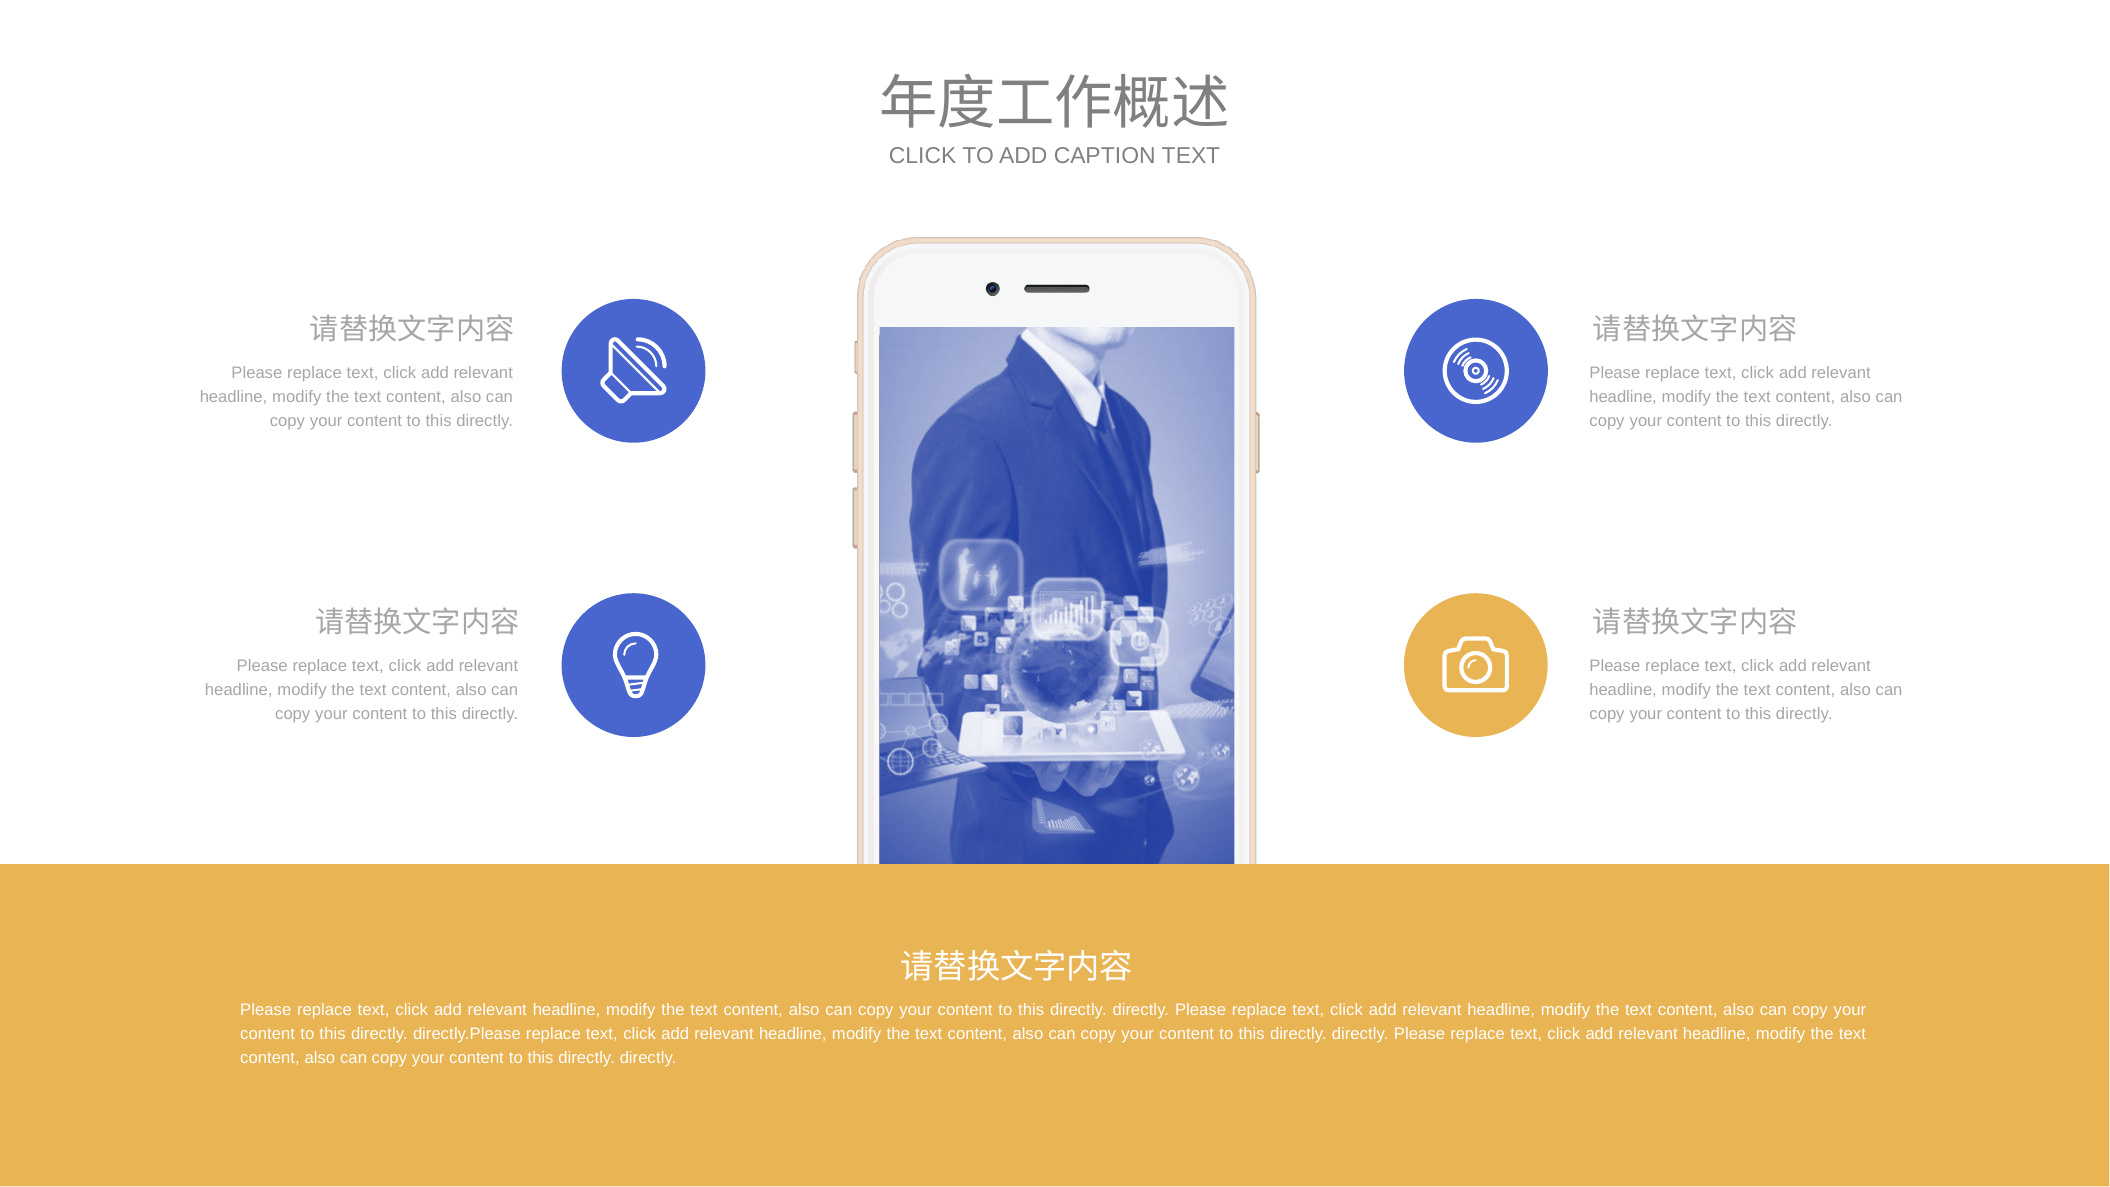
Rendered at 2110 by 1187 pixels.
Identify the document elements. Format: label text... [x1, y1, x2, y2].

text_box Please replace text, click add relevant headline, modify the text content, also can copy your content to this directly. [1589, 651, 1935, 724]
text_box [561, 298, 706, 443]
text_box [1403, 593, 1548, 737]
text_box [1404, 298, 1548, 443]
text_box Please replace text, click add relevant headline, modify the text content, also can copy your content to this directly. [168, 358, 514, 430]
text_box 请替换文字内容 [241, 596, 520, 639]
text_box [0, 863, 2110, 1187]
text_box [561, 593, 706, 737]
picture [839, 234, 1271, 1060]
text_box 请替换文字内容 [236, 303, 515, 346]
text_box 请替换文字内容 [1593, 303, 1872, 346]
text_box 年度工作概述 [865, 65, 1245, 136]
text_box CLICK TO ADD CAPTION TEXT [865, 140, 1245, 168]
text_box 请替换文字内容 [1593, 596, 1872, 639]
text_box Please replace text, click add relevant headline, modify the text content, also can copy your content to this directly. [173, 651, 519, 724]
text_box Please replace text, click add relevant headline, modify the text content, also can copy your content to this directly. directly. Please replace text, click add relevant headline, modify the text content, also can copy your content to this directly. directly.Please replace text, click add relevant headline, modify the text content, also can copy your content to this directly. directly. Please replace text, click add relevant headline, modify the text content, also can copy your content to this directly. directly. [240, 995, 1869, 1067]
text_box Please replace text, click add relevant headline, modify the text content, also can copy your content to this directly. [1589, 358, 1935, 430]
